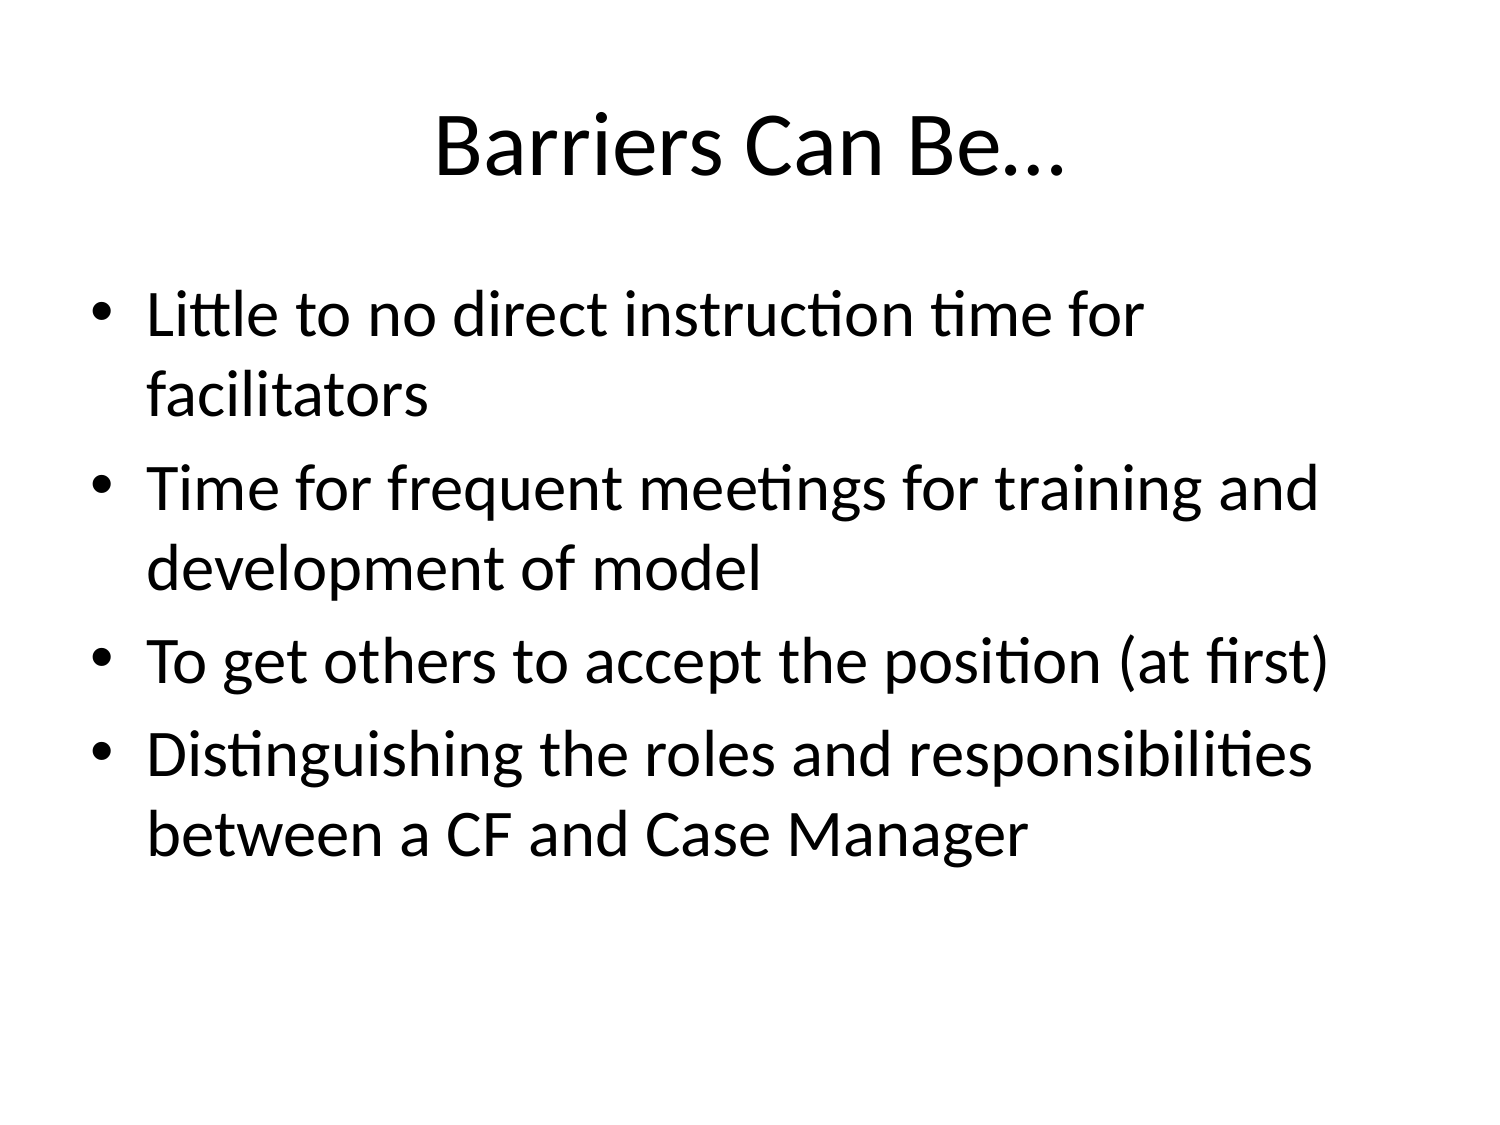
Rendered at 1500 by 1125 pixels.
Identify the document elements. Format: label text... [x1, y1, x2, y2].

title Barriers Can Be… [75, 45, 1425, 233]
list Little to no direct instruction time for facilitators Time for frequent meetings for training and development of model To get others to accept the position (at first) Distinguishing the roles and responsibilities between a CF and Case Manager [75, 262, 1425, 1005]
